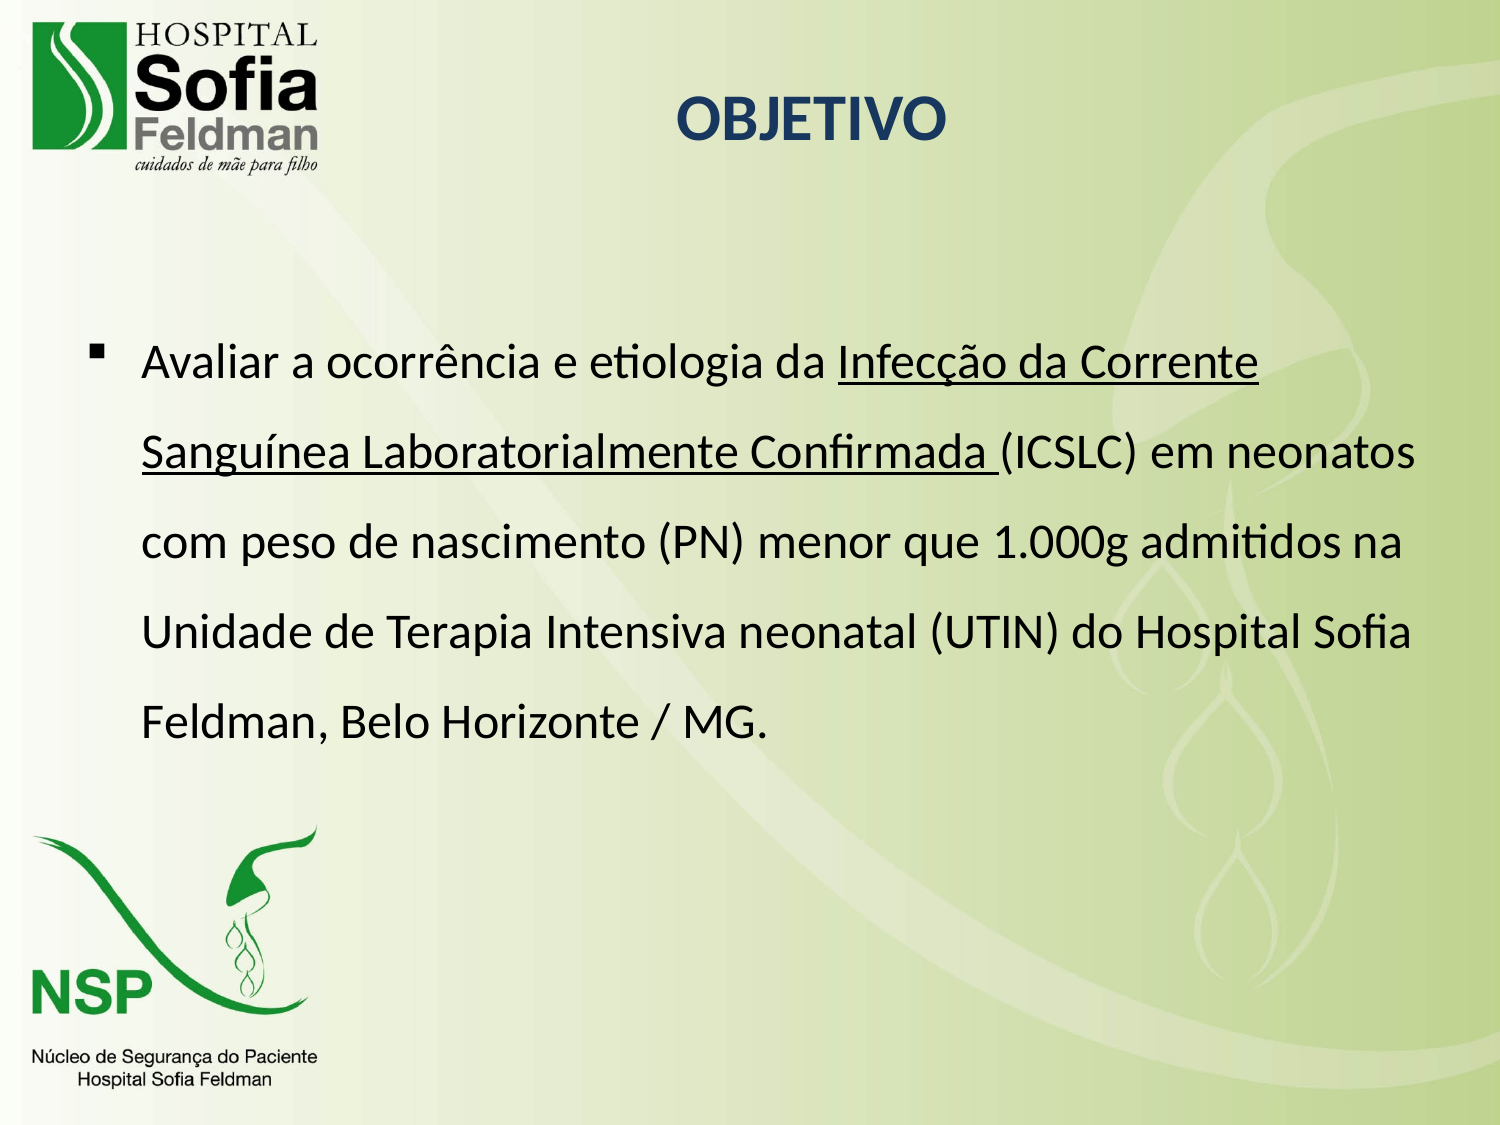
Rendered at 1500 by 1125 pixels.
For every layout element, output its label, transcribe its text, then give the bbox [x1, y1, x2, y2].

picture [0, 0, 1500, 1125]
text_box Avaliar a ocorrência e etiologia da Infecção da Corrente Sanguínea Laboratorialmente Confirmada (ICSLC) em neonatos com peso de nascimento (PN) menor que 1.000g admitidos na Unidade de Terapia Intensiva neonatal (UTIN) do Hospital Sofia Feldman, Belo Horizonte / MG. [70, 290, 1483, 509]
text_box OBJETIVO [398, 66, 1226, 173]
